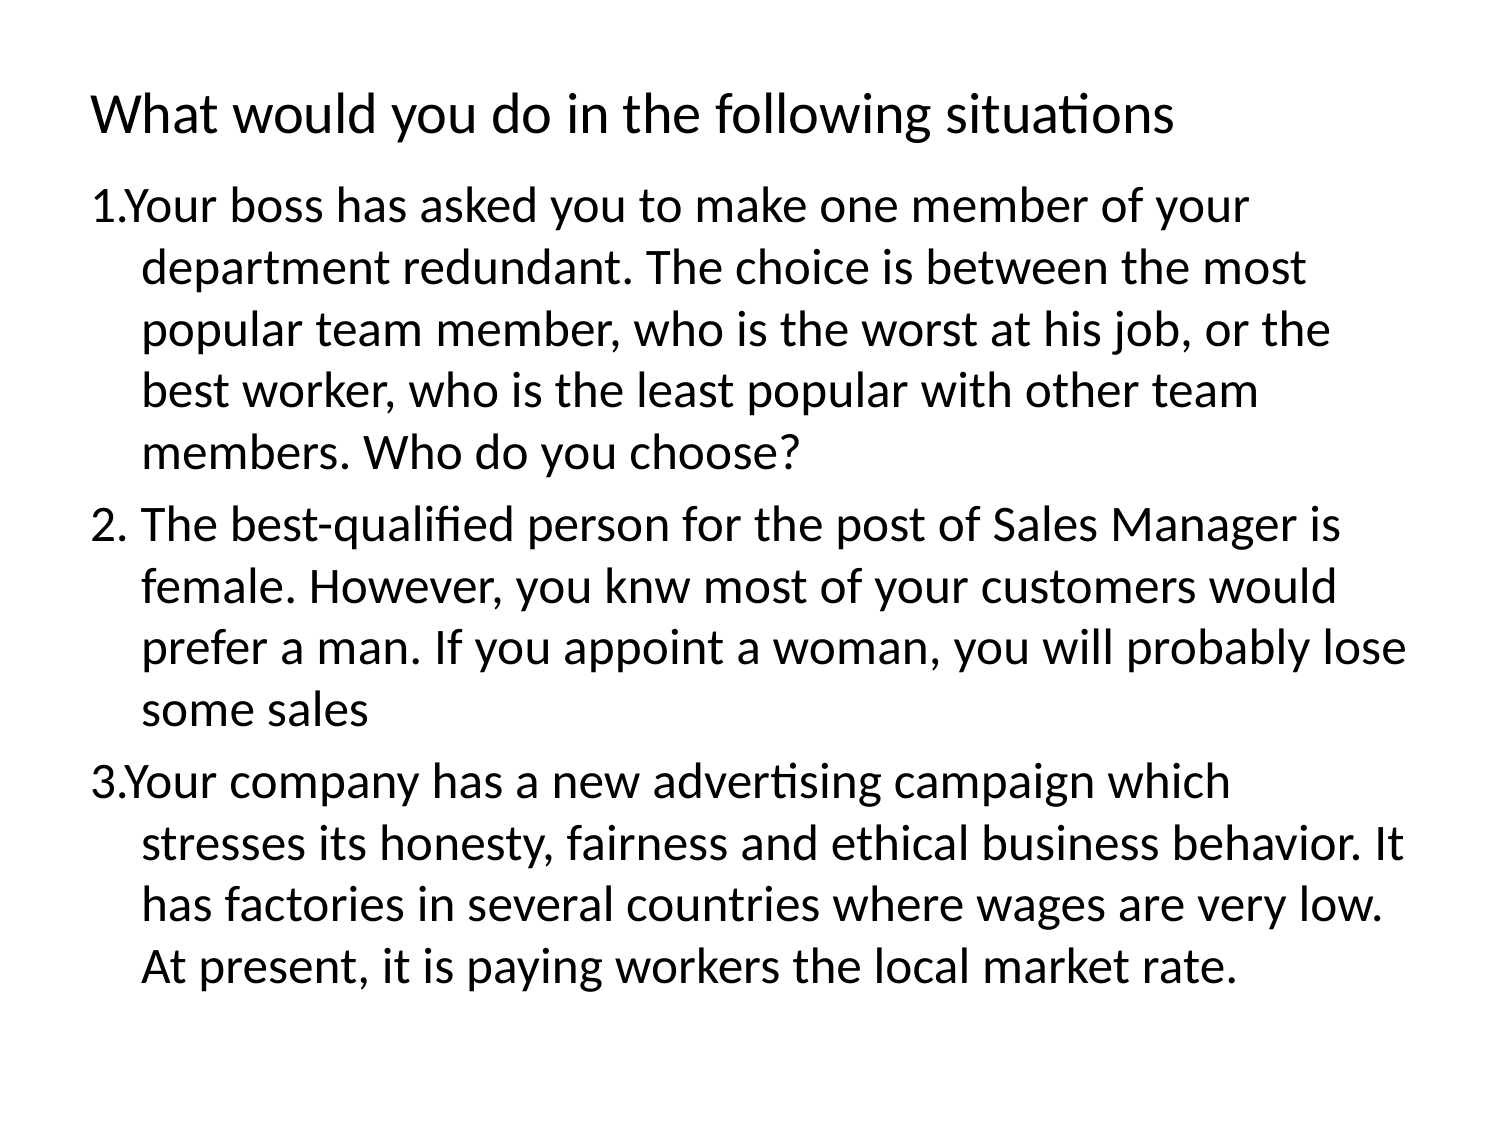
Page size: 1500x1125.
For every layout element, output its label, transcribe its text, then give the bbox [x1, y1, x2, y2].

title What would you do in the following situations [75, 45, 1425, 164]
list 1.Your boss has asked you to make one member of your department redundant. The choice is between the most popular team member, who is the worst at his job, or the best worker, who is the least popular with other team members. Who do you choose? 2. The best-qualified person for the post of Sales Manager is female. However, you knw most of your customers would prefer a man. If you appoint a woman, you will probably lose some sales 3.Your company has a new advertising campaign which stresses its honesty, fairness and ethical business behavior. It has factories in several countries where wages are very low. At present, it is paying workers the local market rate. [75, 164, 1425, 1005]
